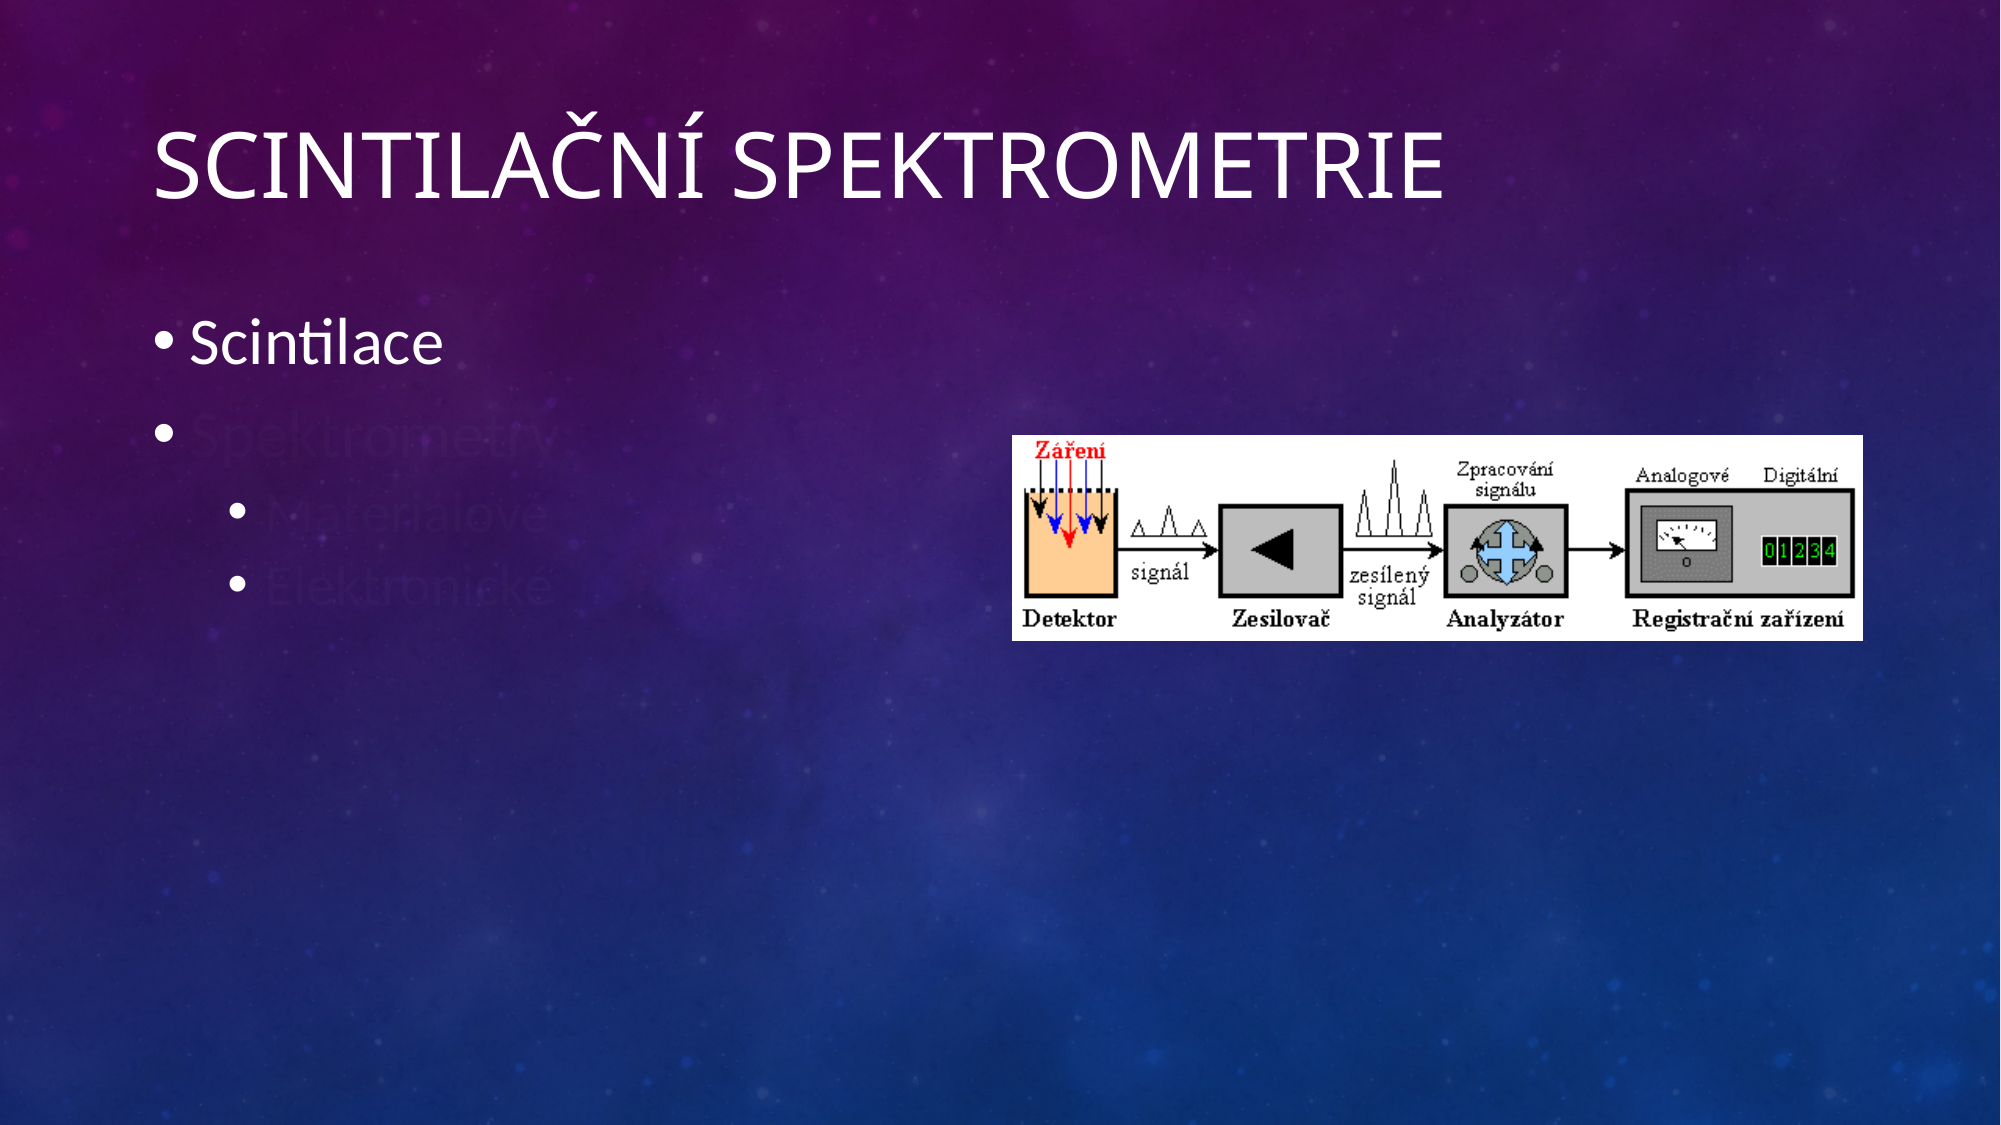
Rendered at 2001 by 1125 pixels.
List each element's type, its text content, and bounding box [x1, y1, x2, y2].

picture [0, 0, 2001, 1125]
title SCINTILAČNÍ SPEKTROMETRIE [137, 59, 1863, 278]
list Scintilace Spektrometry: Materiálové Elektronické [137, 299, 1863, 1014]
